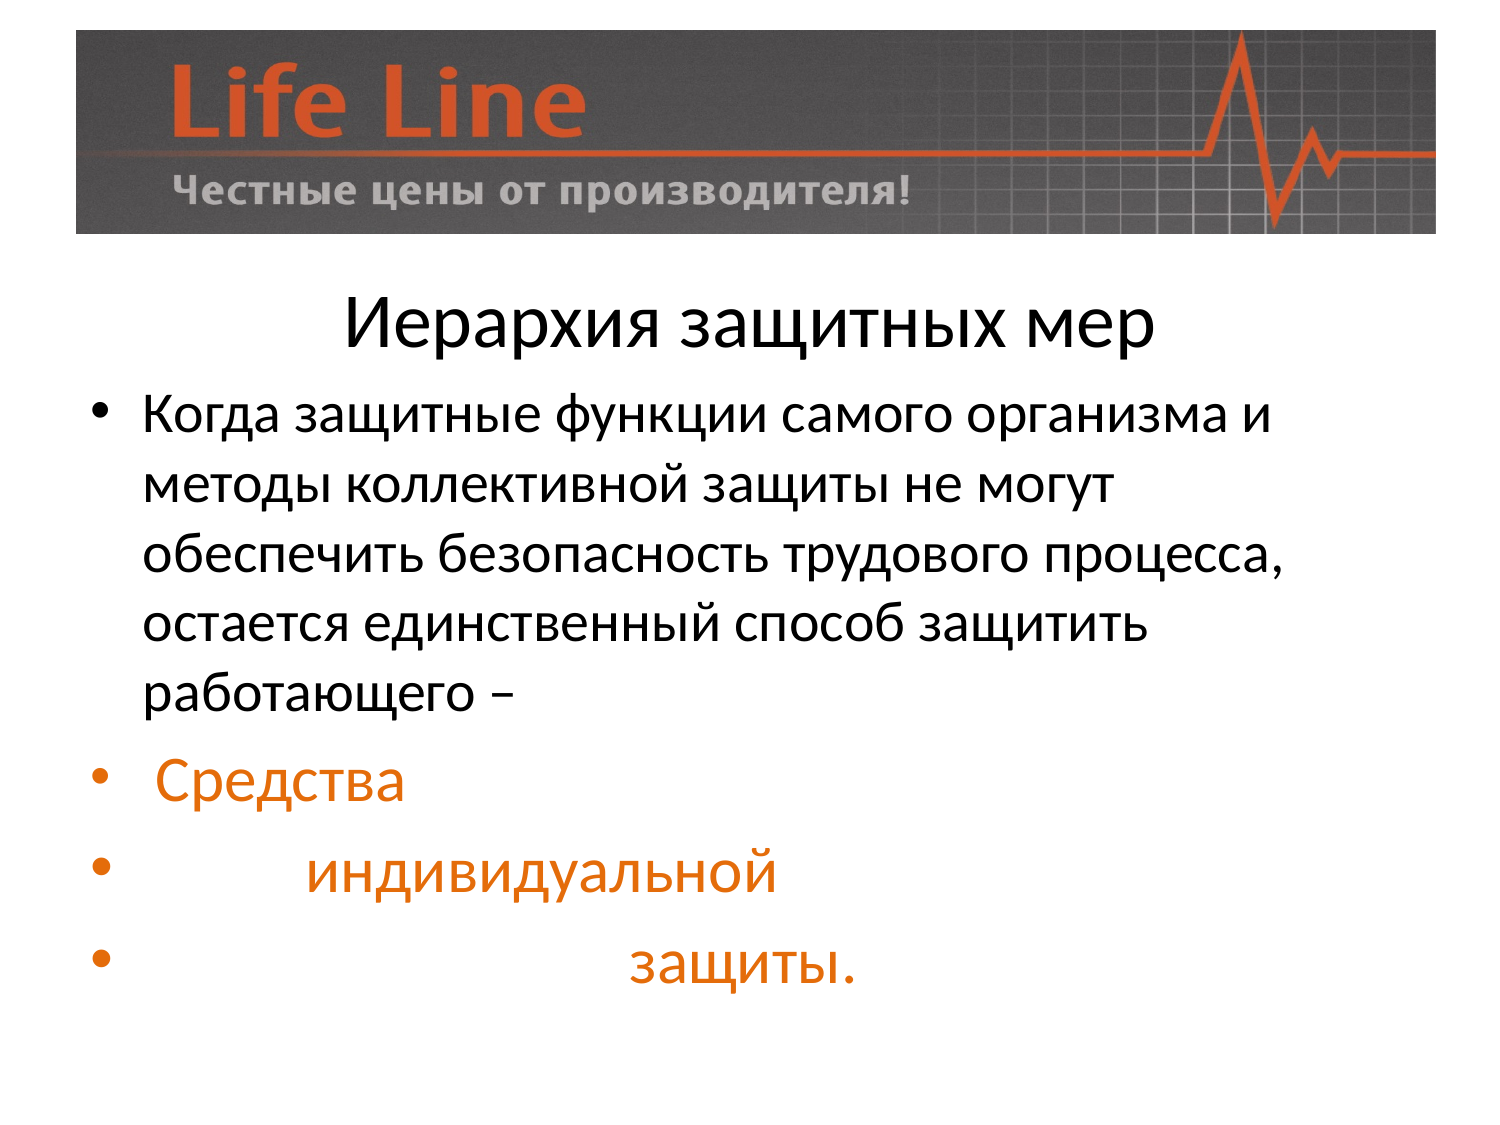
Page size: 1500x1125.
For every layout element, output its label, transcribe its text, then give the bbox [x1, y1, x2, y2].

list Иерархия защитных мер Когда защитные функции самого организма и методы коллективной защиты не могут обеспечить безопасность трудового процесса, остается единственный способ защитить работающего – Средства индивидуальной защиты. [75, 262, 1425, 1005]
picture [76, 30, 1436, 235]
